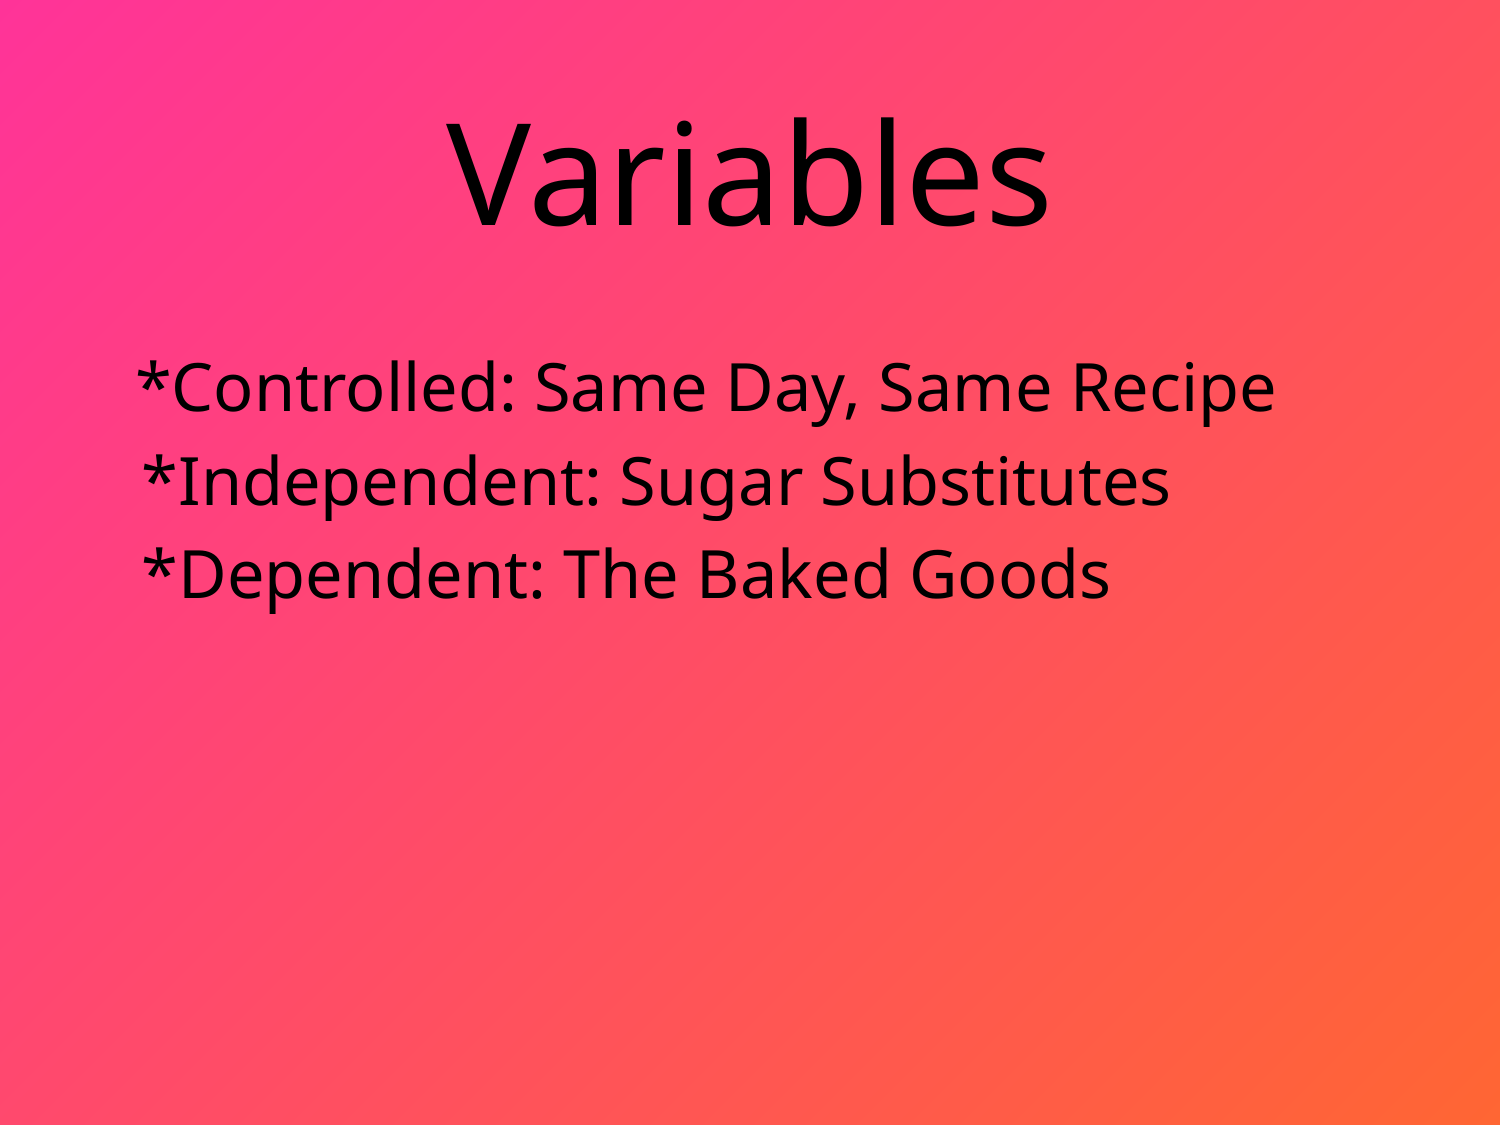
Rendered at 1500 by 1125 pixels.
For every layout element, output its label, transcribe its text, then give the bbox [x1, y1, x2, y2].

list *Controlled: Same Day, Same Recipe *Independent: Sugar Substitutes *Dependent: The Baked Goods [75, 337, 1425, 1063]
title Variables [0, 75, 1500, 263]
